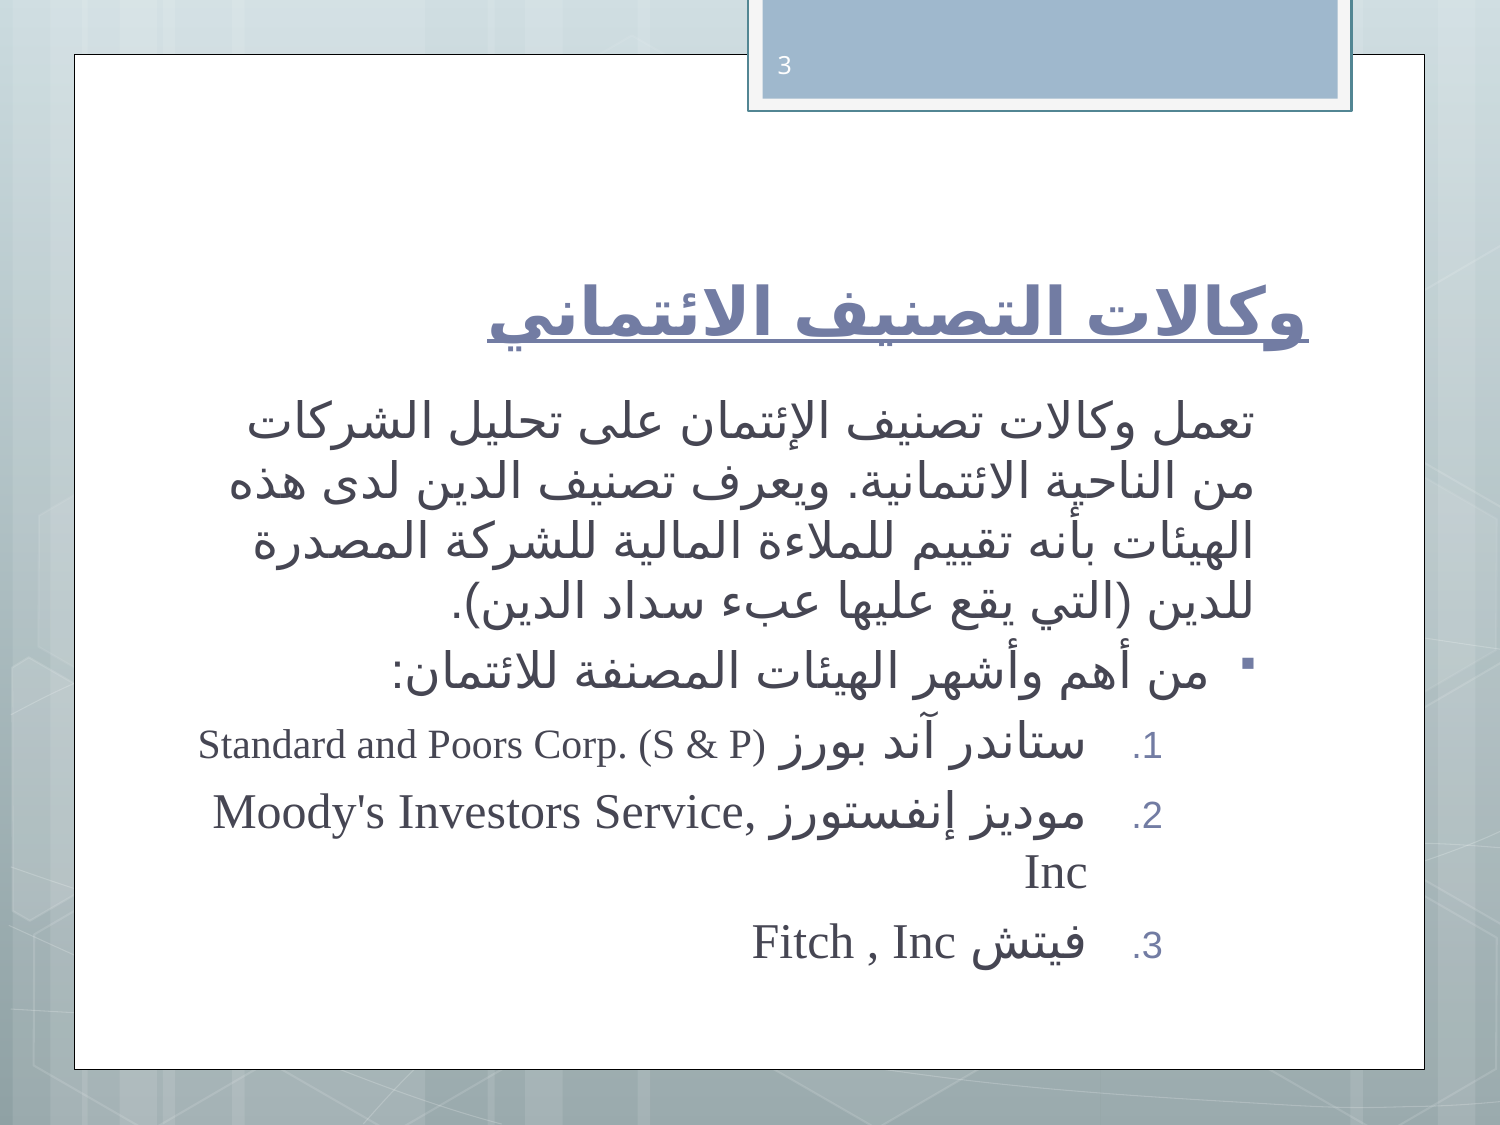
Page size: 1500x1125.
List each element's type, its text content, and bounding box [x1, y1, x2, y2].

slide_number 3 [762, 36, 982, 97]
list تعمل وكالات تصنيف الإئتمان على تحليل الشركات من الناحية الائتمانية. ويعرف تصنيف الدين لدى هذه الهيئات بأنه تقييم للملاءة المالية للشركة المصدرة للدين (التي يقع عليها عبء سداد الدين). من أهم وأشهر الهيئات المصنفة للائتمان: ستاندر آند بورز Standard and Poors Corp. (S & P) موديز إنفستورز Moody's Investors Service, Inc فيتش Fitch , Inc [171, 381, 1283, 957]
title وكالات التصنيف الائتماني [171, 168, 1324, 357]
